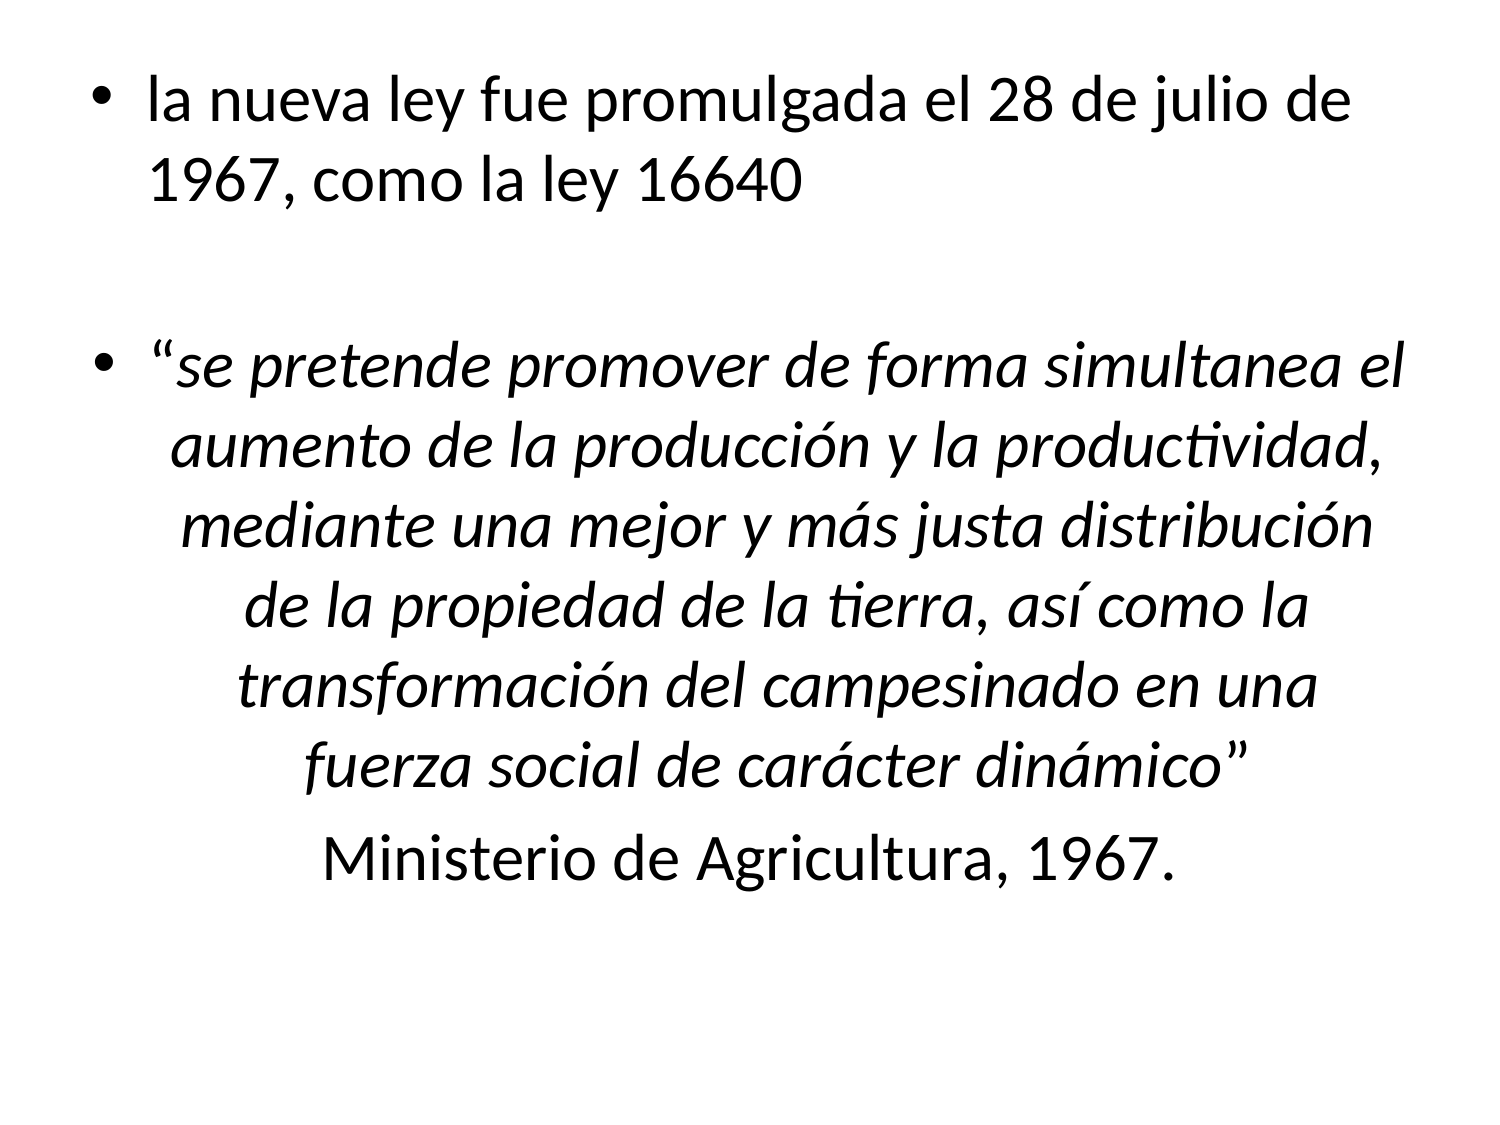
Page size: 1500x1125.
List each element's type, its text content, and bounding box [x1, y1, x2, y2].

list la nueva ley fue promulgada el 28 de julio de 1967, como la ley 16640 “se pretende promover de forma simultanea el aumento de la producción y la productividad, mediante una mejor y más justa distribución de la propiedad de la tierra, así como la transformación del campesinado en una fuerza social de carácter dinámico” Ministerio de Agricultura, 1967. [75, 46, 1425, 1005]
